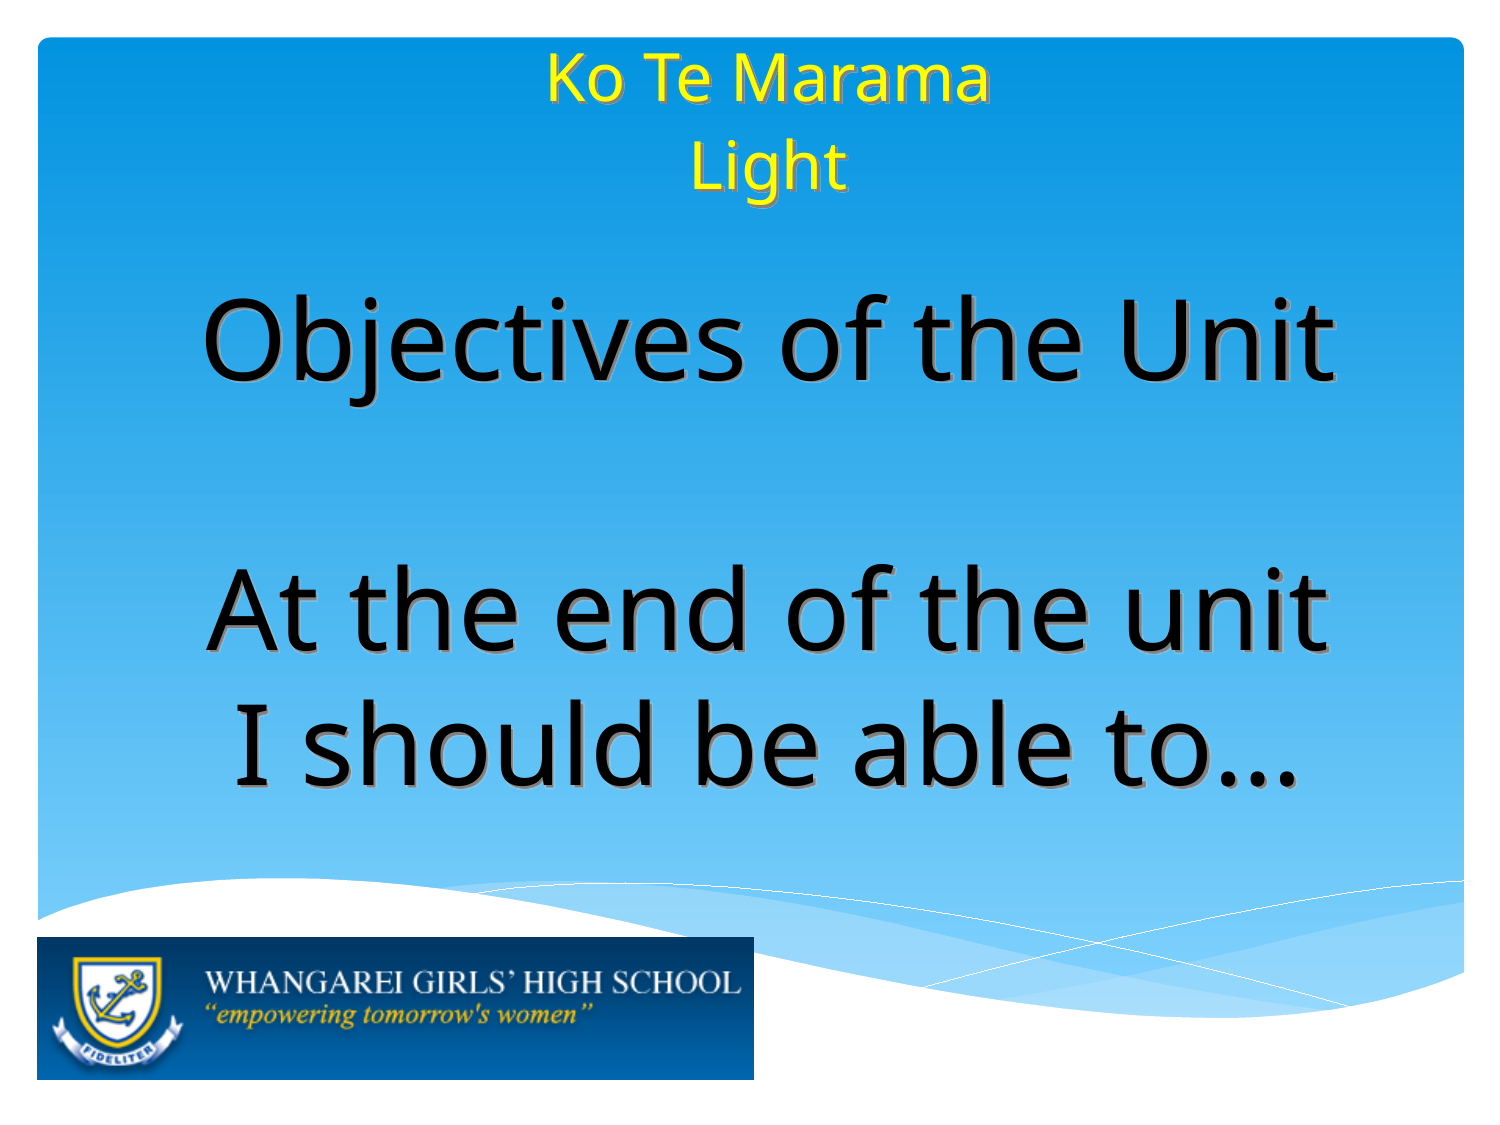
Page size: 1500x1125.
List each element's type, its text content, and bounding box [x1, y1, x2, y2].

picture [37, 937, 754, 1080]
text_box Light [162, 112, 1375, 213]
text_box Ko Te Marama [162, 24, 1375, 112]
text_box Objectives of the Unit At the end of the unit I should be able to… [162, 213, 1375, 913]
